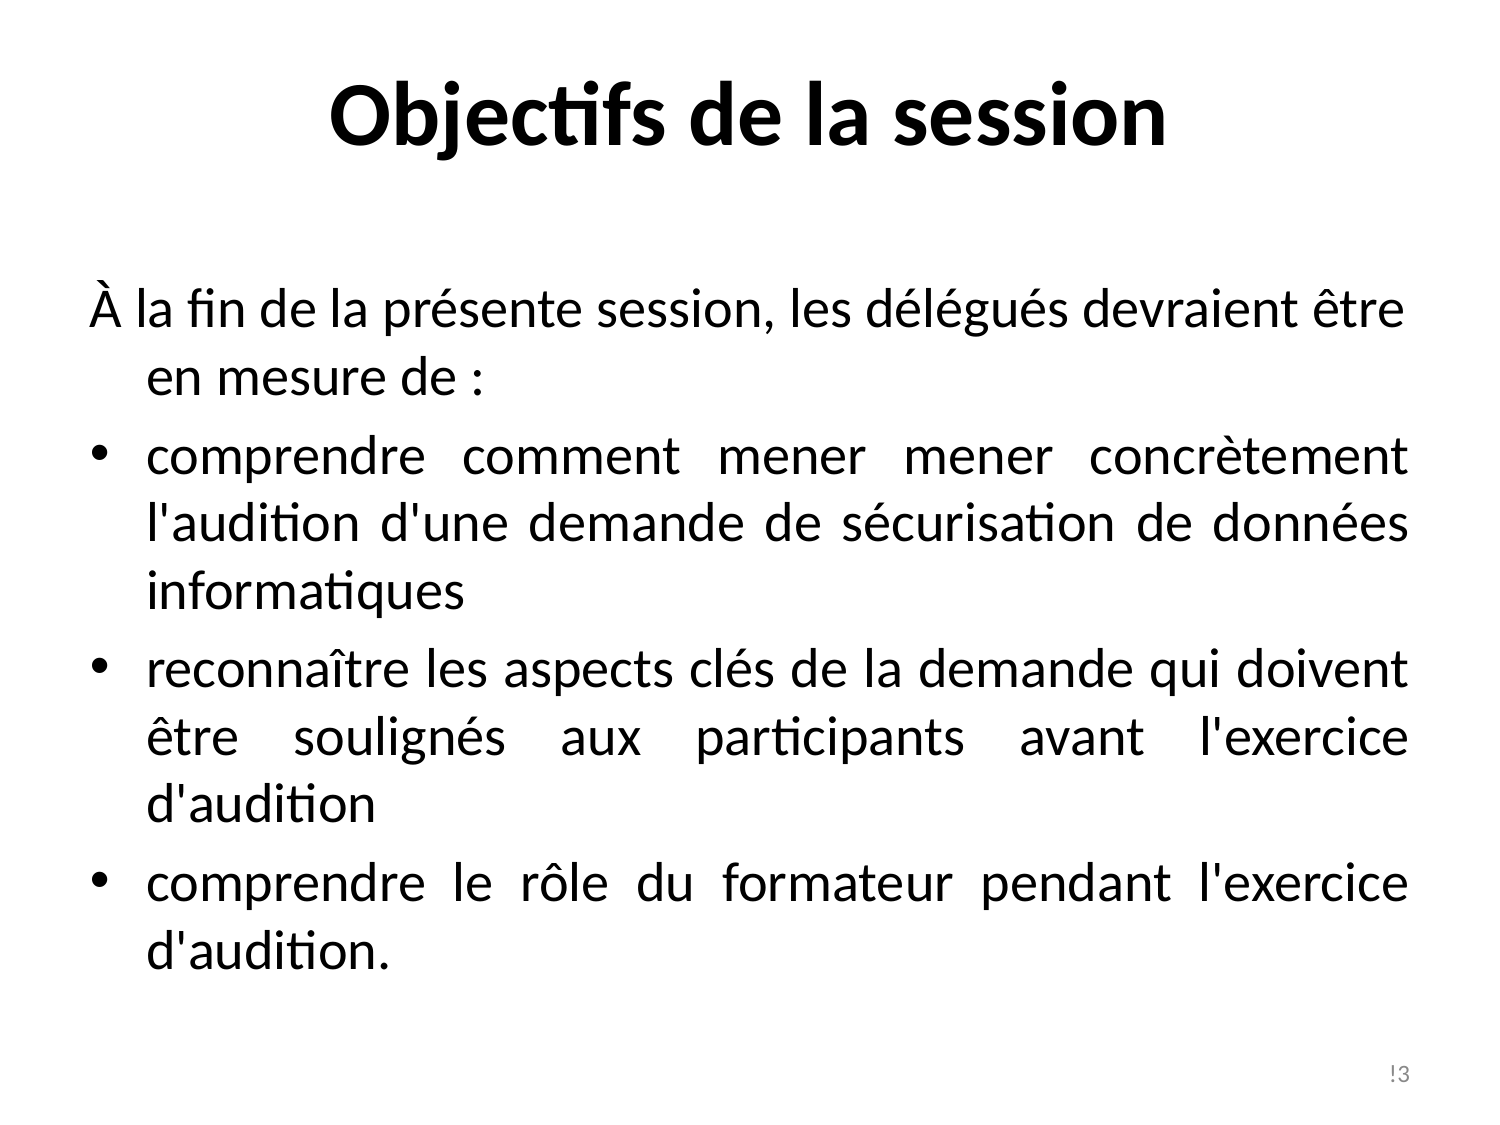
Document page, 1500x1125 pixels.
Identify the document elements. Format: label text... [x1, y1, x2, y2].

slide_number !3 [1074, 1042, 1425, 1103]
text_box À la fin de la présente session, les délégués devraient être en mesure de : comprendre comment mener mener concrètement l'audition d'une demande de sécurisation de données informatiques reconnaître les aspects clés de la demande qui doivent être soulignés aux participants avant l'exercice d'audition comprendre le rôle du formateur pendant l'exercice d'audition. [74, 264, 1425, 1125]
title Objectifs de la session [75, 45, 1425, 172]
